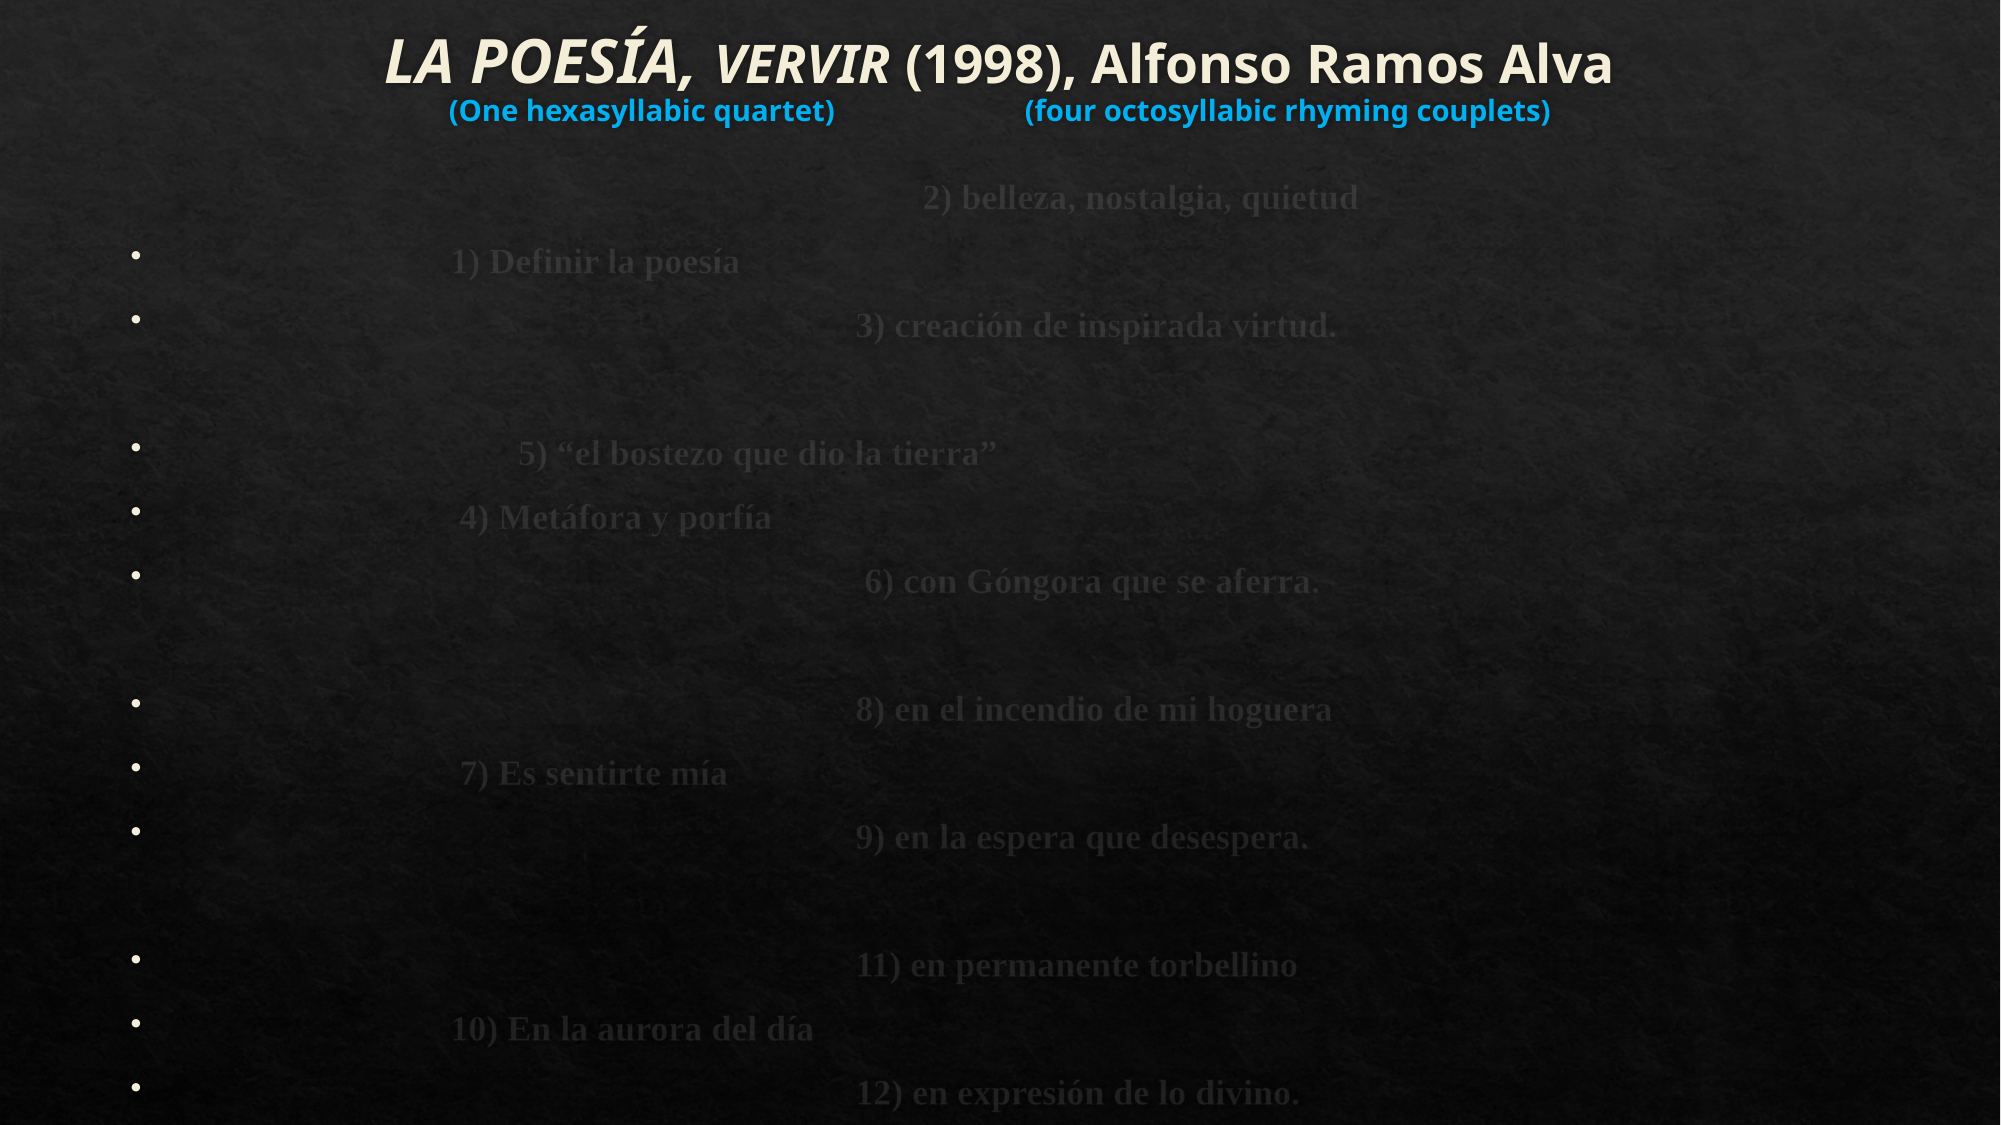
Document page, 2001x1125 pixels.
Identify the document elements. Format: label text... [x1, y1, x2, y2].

list 2) belleza, nostalgia, quietud 1) Definir la poesía 3) creación de inspirada virtud. 5) “el bostezo que dio la tierra” 4) Metáfora y porfía 6) con Góngora que se aferra. 8) en el incendio de mi hoguera 7) Es sentirte mía 9) en la espera que desespera. 11) en permanente torbellino 10) En la aurora del día 12) en expresión de lo divino. [111, 161, 1931, 1125]
title LA POESÍA, VERVIR (1998), Alfonso Ramos Alva (One hexasyllabic quartet) (four octosyllabic rhyming couplets) [69, 22, 1931, 162]
